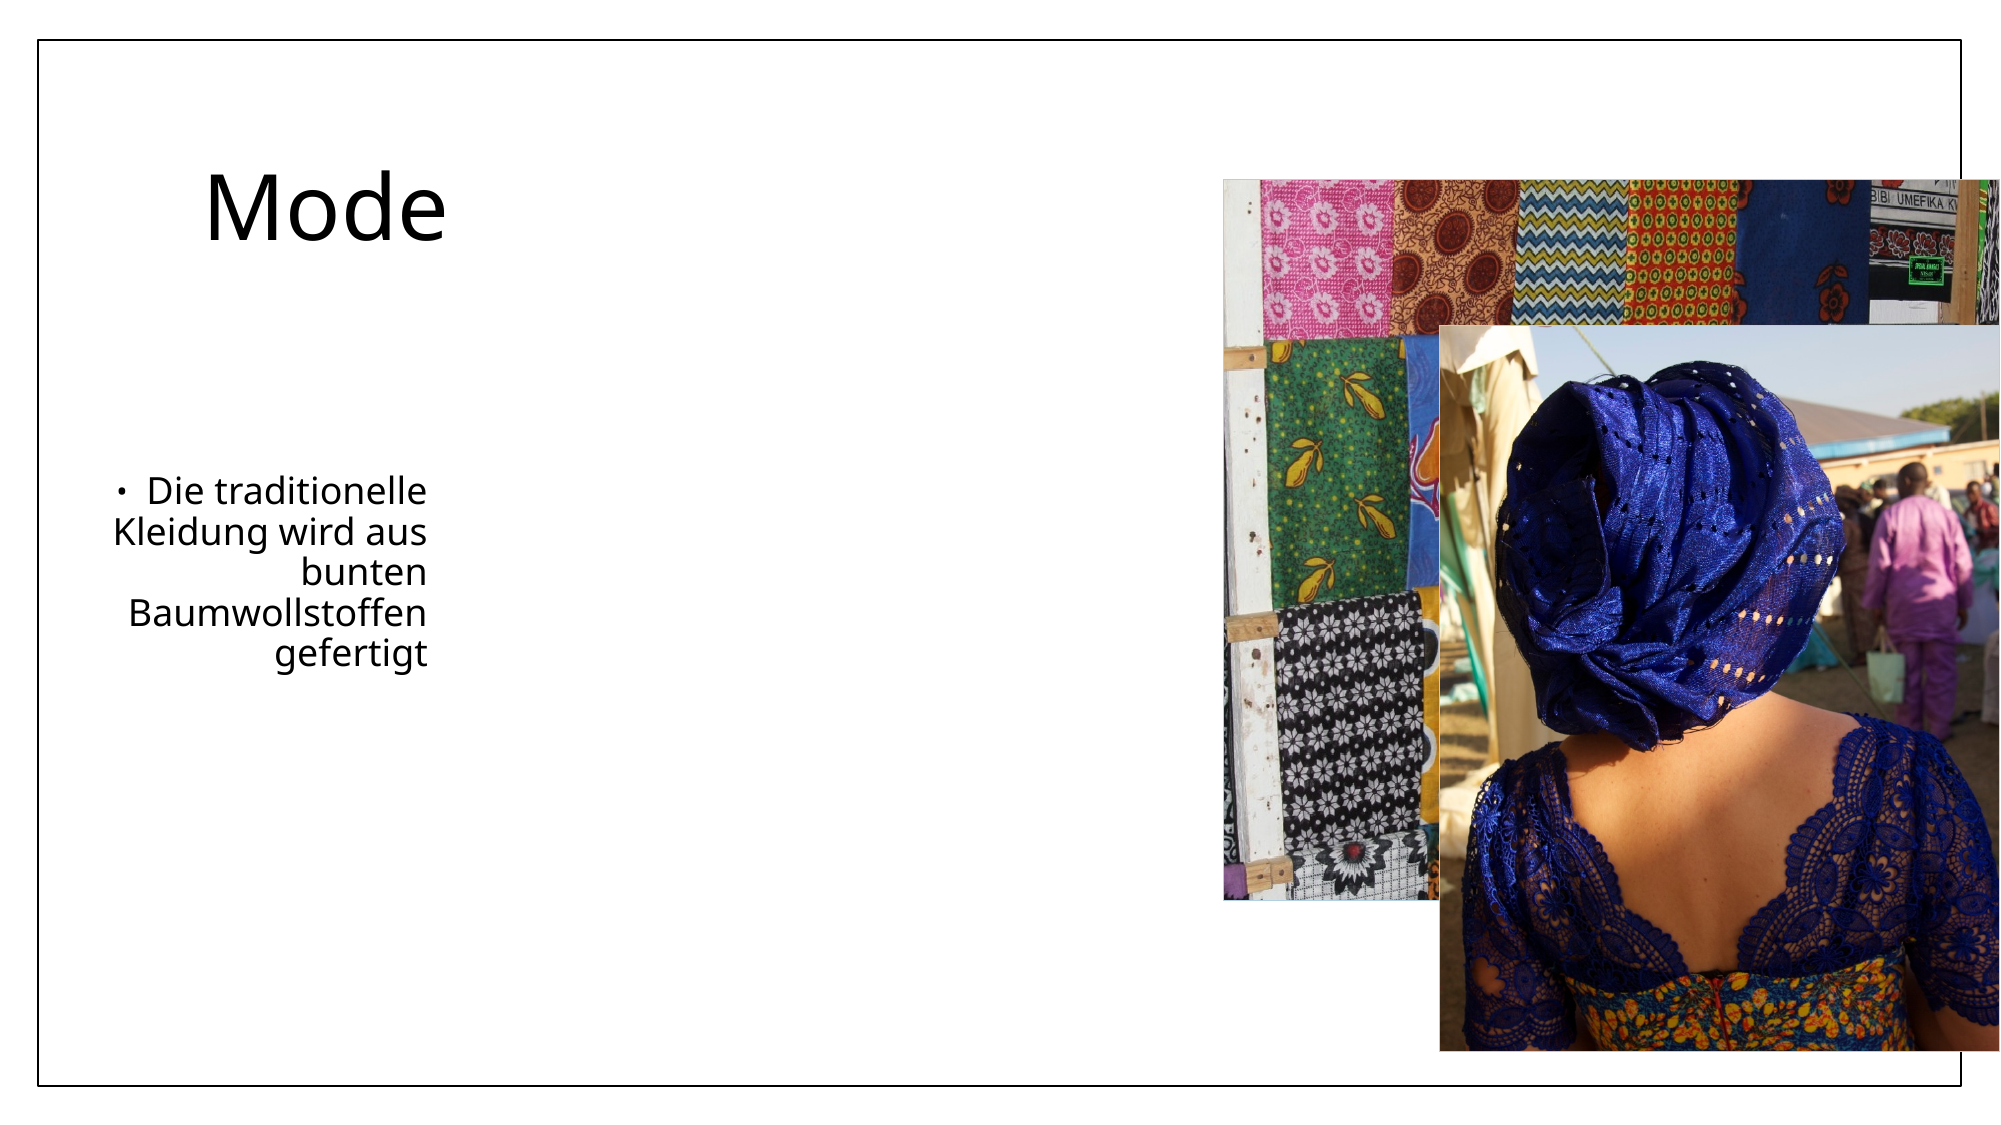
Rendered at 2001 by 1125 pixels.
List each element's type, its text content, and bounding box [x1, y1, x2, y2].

picture [1223, 179, 2000, 901]
list Die traditionelle Kleidung wird aus bunten Baumwollstoffen gefertigt [0, 465, 443, 938]
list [1439, 324, 2000, 1052]
title Mode [187, 99, 1808, 323]
